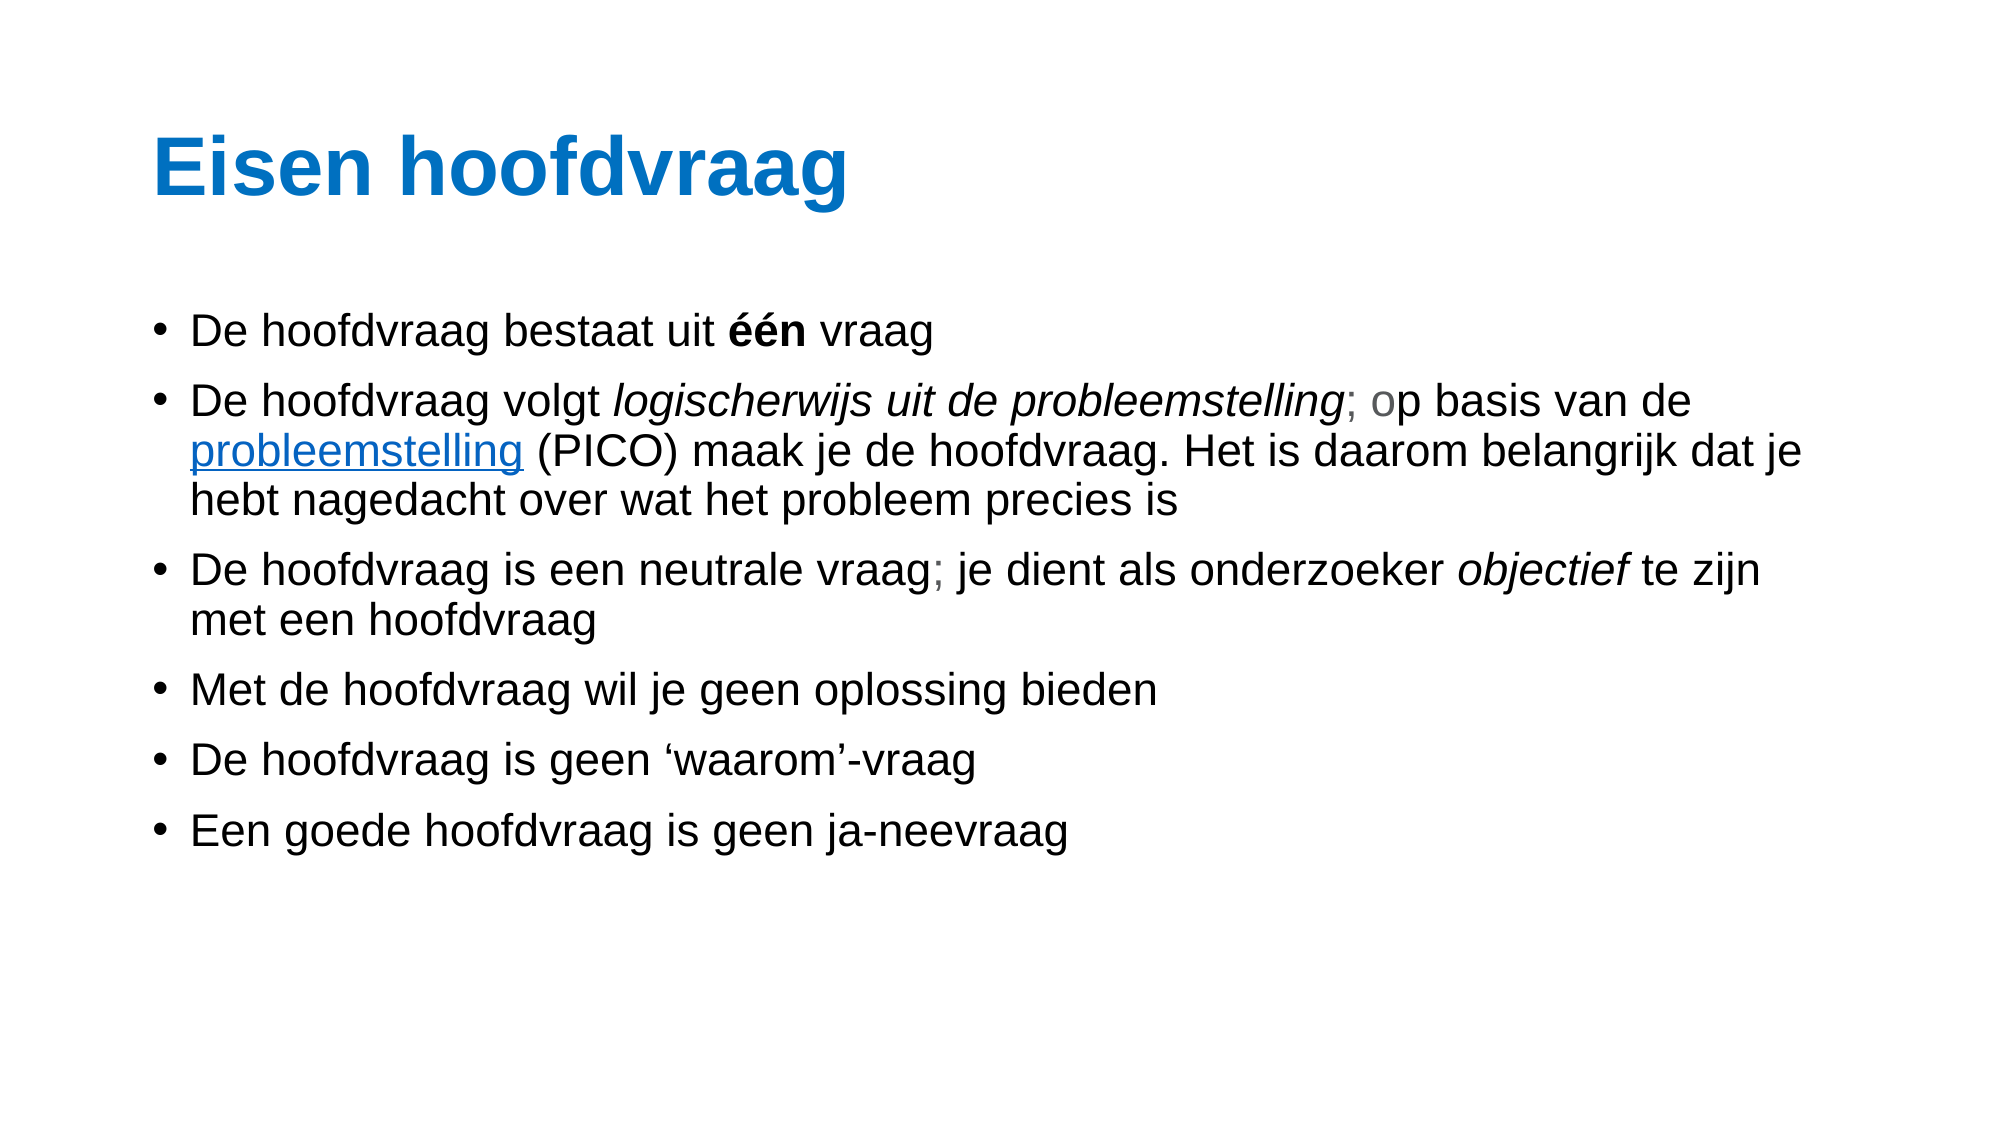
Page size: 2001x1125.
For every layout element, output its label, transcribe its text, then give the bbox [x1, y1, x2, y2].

list De hoofdvraag bestaat uit één vraag De hoofdvraag volgt logischerwijs uit de probleemstelling; op basis van de probleemstelling (PICO) maak je de hoofdvraag. Het is daarom belangrijk dat je hebt nagedacht over wat het probleem precies is De hoofdvraag is een neutrale vraag; je dient als onderzoeker objectief te zijn met een hoofdvraag Met de hoofdvraag wil je geen oplossing bieden De hoofdvraag is geen ‘waarom’-vraag Een goede hoofdvraag is geen ja-neevraag [137, 299, 1863, 1014]
title Eisen hoofdvraag [137, 59, 1863, 278]
